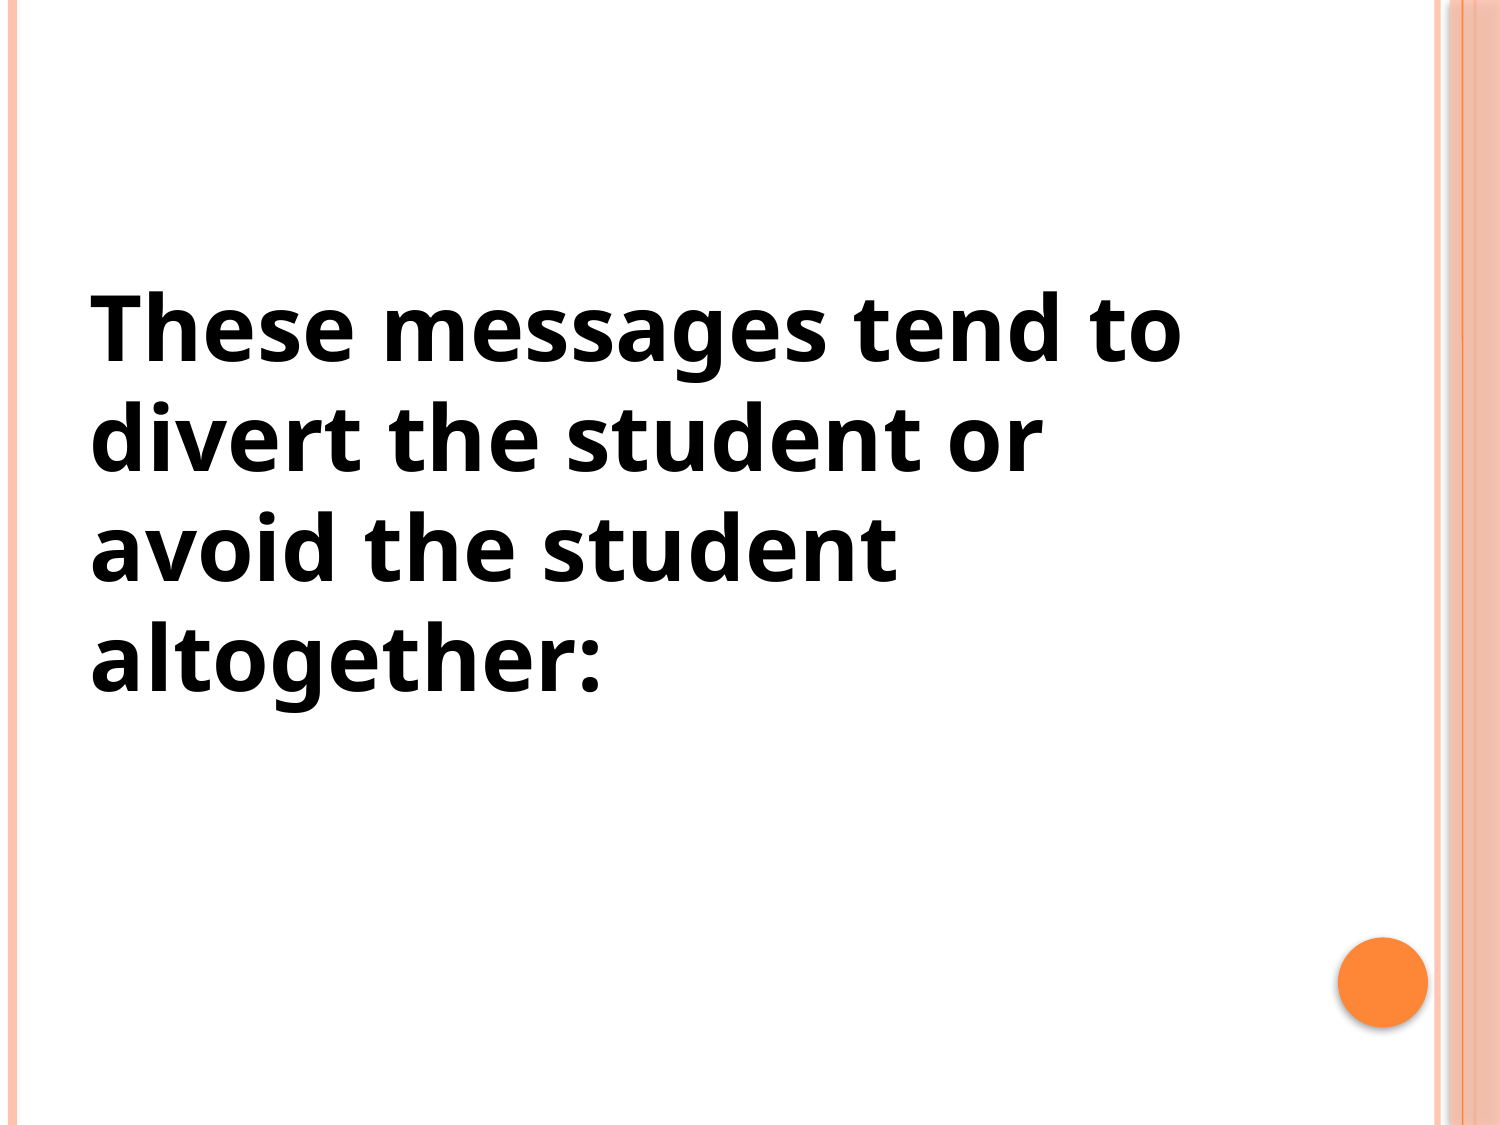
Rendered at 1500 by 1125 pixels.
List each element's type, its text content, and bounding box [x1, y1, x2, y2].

list These messages tend to divert the student or avoid the student altogether: [75, 262, 1300, 1062]
